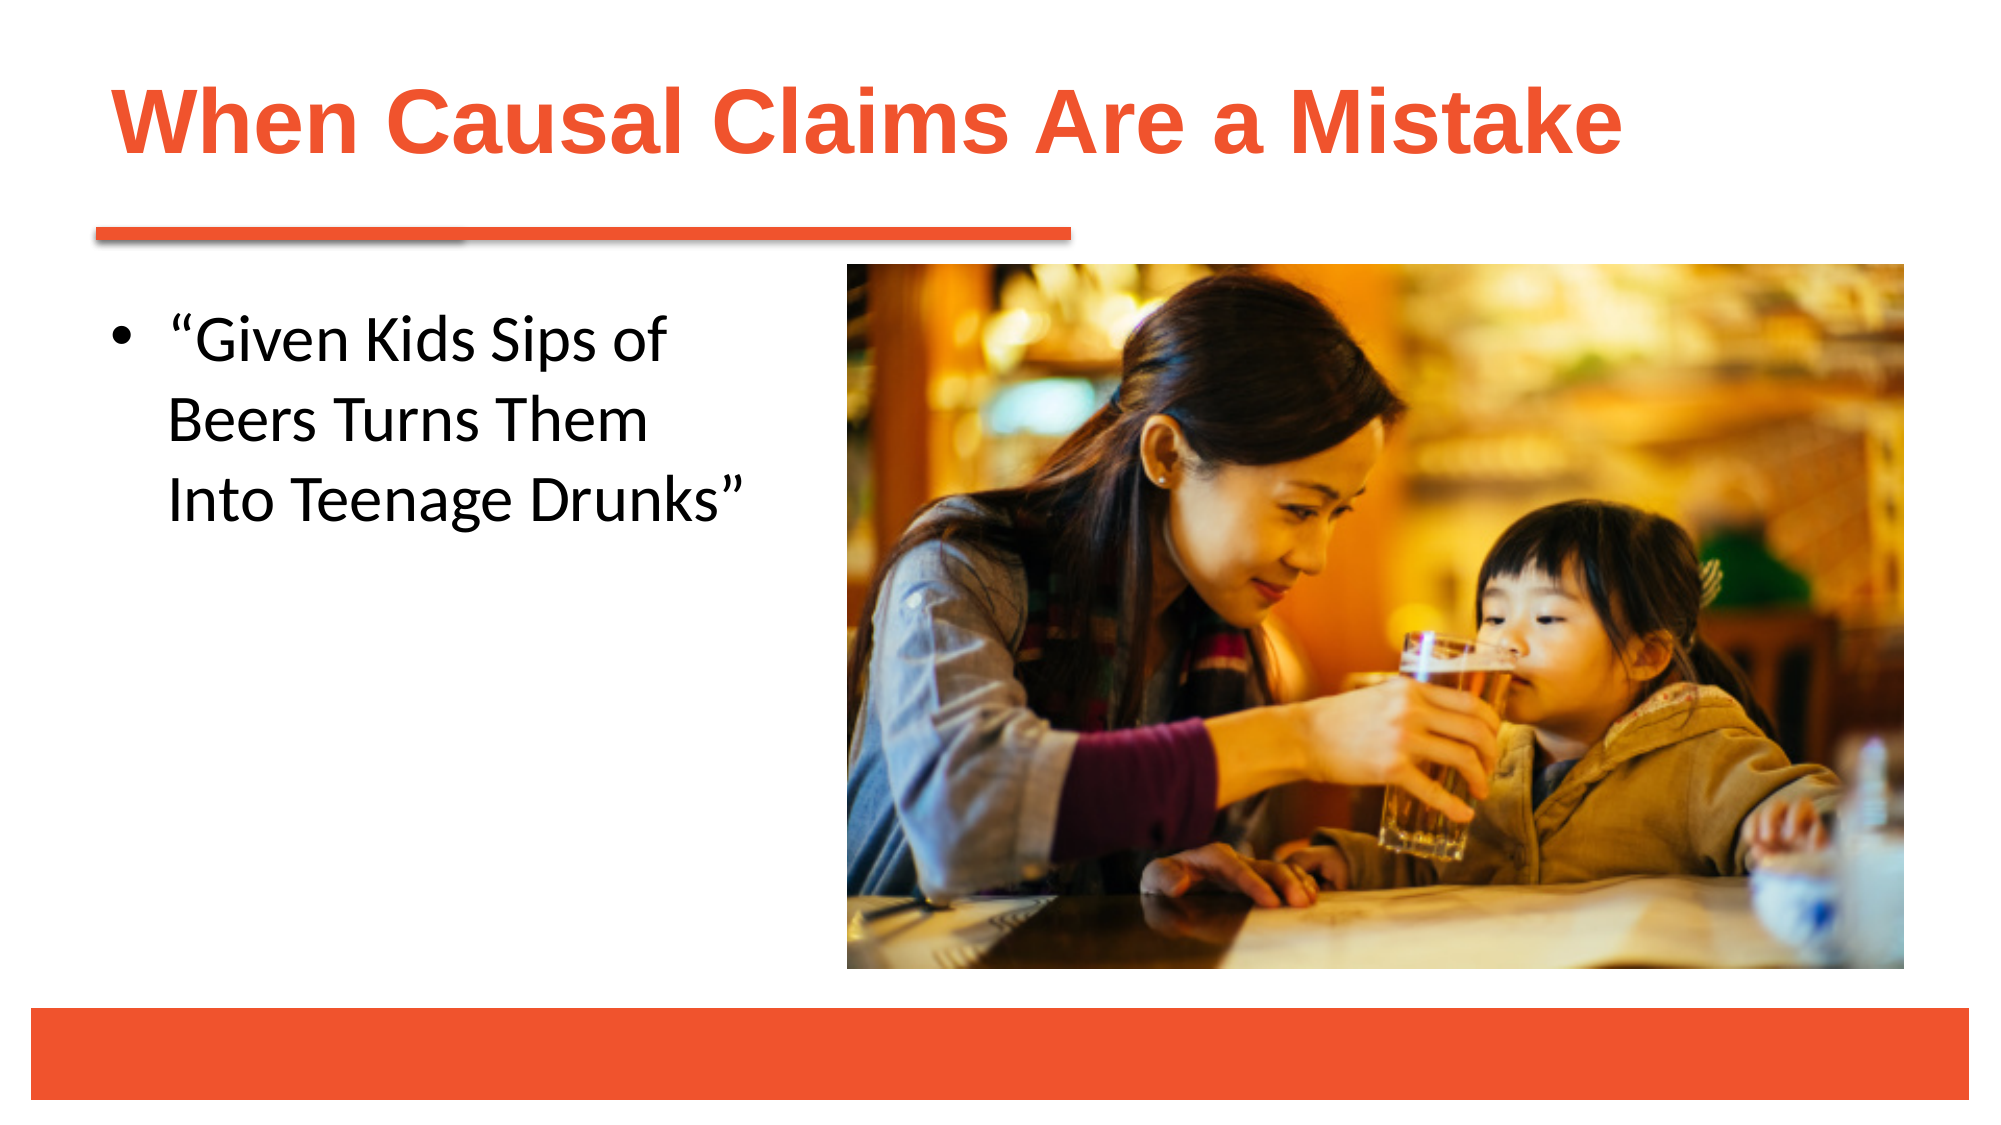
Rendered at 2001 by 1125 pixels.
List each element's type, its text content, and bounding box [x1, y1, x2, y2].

title When Causal Claims Are a Mistake [96, 23, 1956, 211]
picture [846, 263, 1904, 969]
list “Given Kids Sips of Beers Turns Them Into Teenage Drunks” [96, 287, 787, 879]
